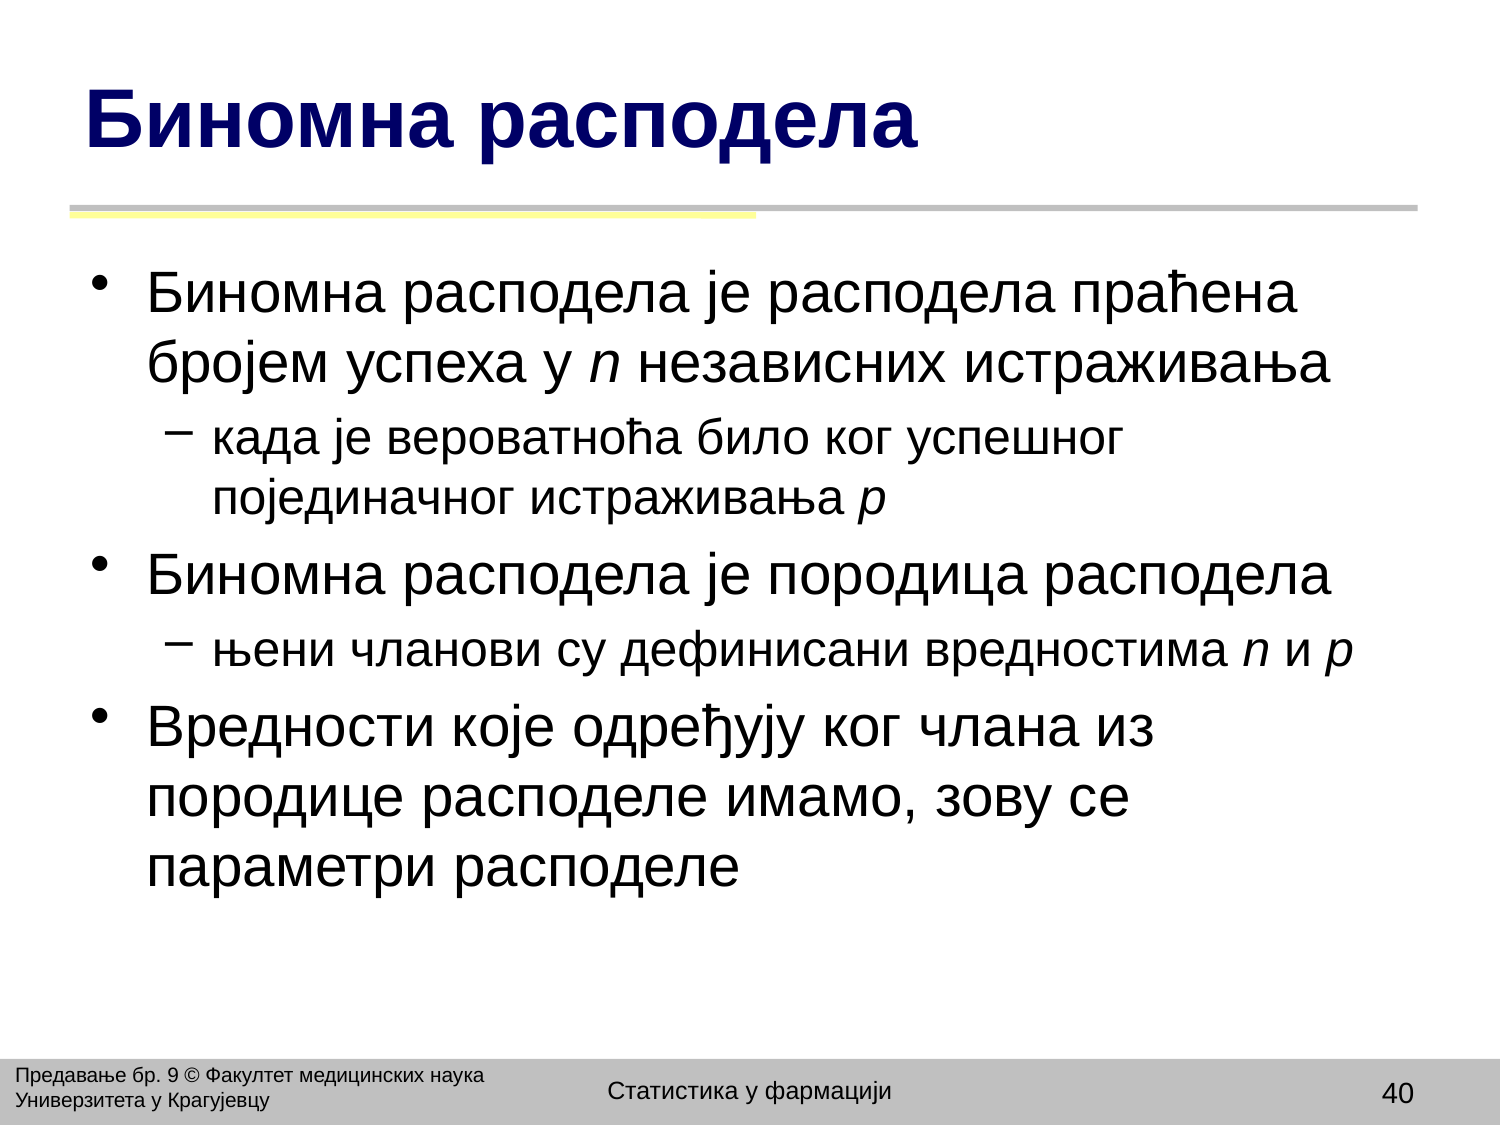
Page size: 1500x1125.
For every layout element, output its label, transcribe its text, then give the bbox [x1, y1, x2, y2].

list Биномна расподела је расподела праћена бројем успеха у n независних истраживања када је вероватноћа било ког успешног појединачног истраживања p Биномна расподела је породица расподела њени чланови су дефинисани вредностима n и p Вредности које одређују ког члана из породице расподеле имамо, зову се параметри расподеле [74, 246, 1426, 1023]
slide_number Предавање бр. 9 © Факултет медицинских наука Универзитета у Крагујевцу [0, 1053, 609, 1108]
slide_number 40 [1079, 1066, 1430, 1125]
footer Статистика у фармацији [512, 1066, 988, 1125]
title Биномна расподела [69, 19, 1426, 208]
